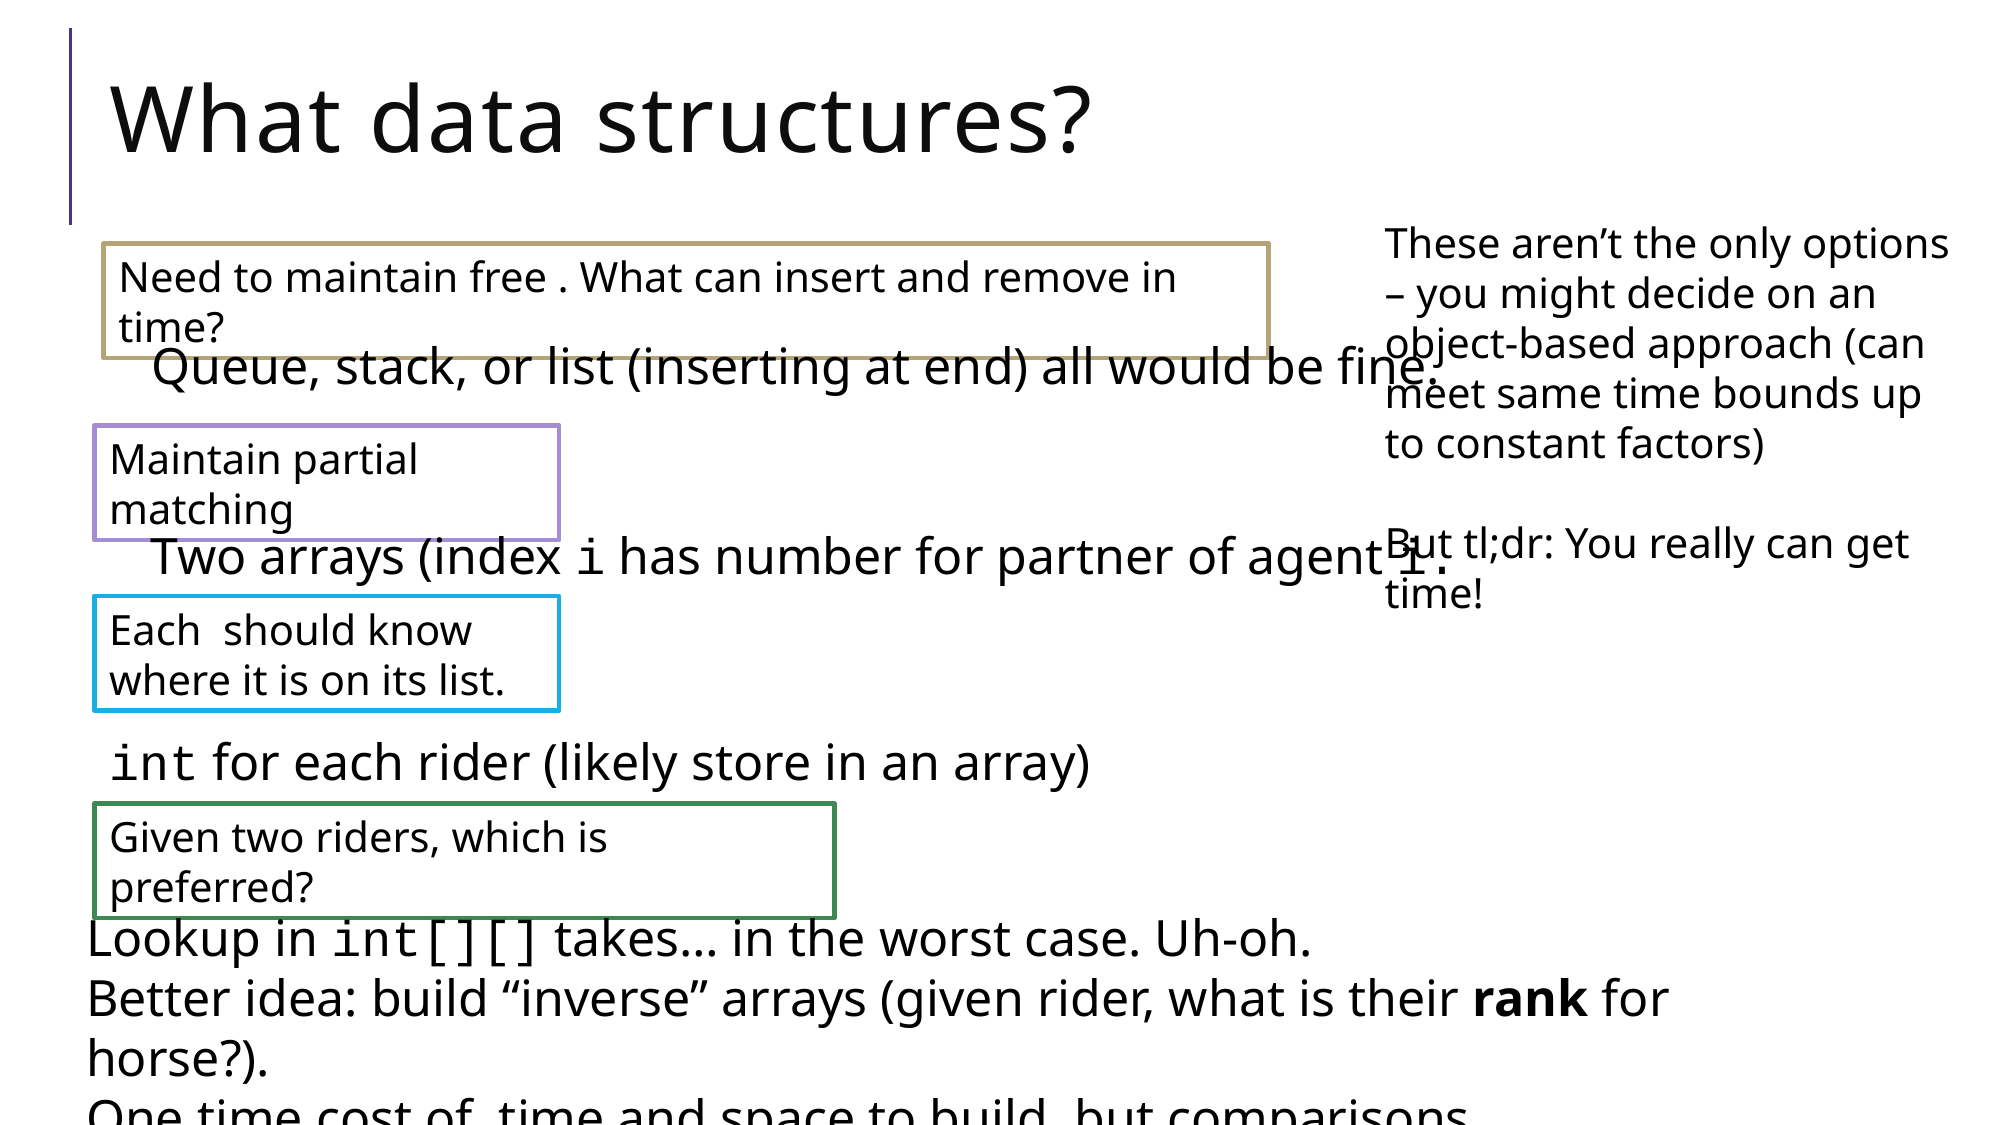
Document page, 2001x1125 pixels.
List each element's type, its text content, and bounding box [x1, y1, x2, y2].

text_box Given two riders, which is preferred? [94, 803, 835, 919]
text_box Maintain partial matching [94, 425, 559, 540]
title What data structures? [94, 43, 1930, 210]
text_box Queue, stack, or list (inserting at end) all would be fine. [136, 327, 1865, 402]
text_box int for each rider (likely store in an array) [94, 722, 1823, 798]
text_box Two arrays (index i has number for partner of agent i. [135, 516, 1865, 592]
